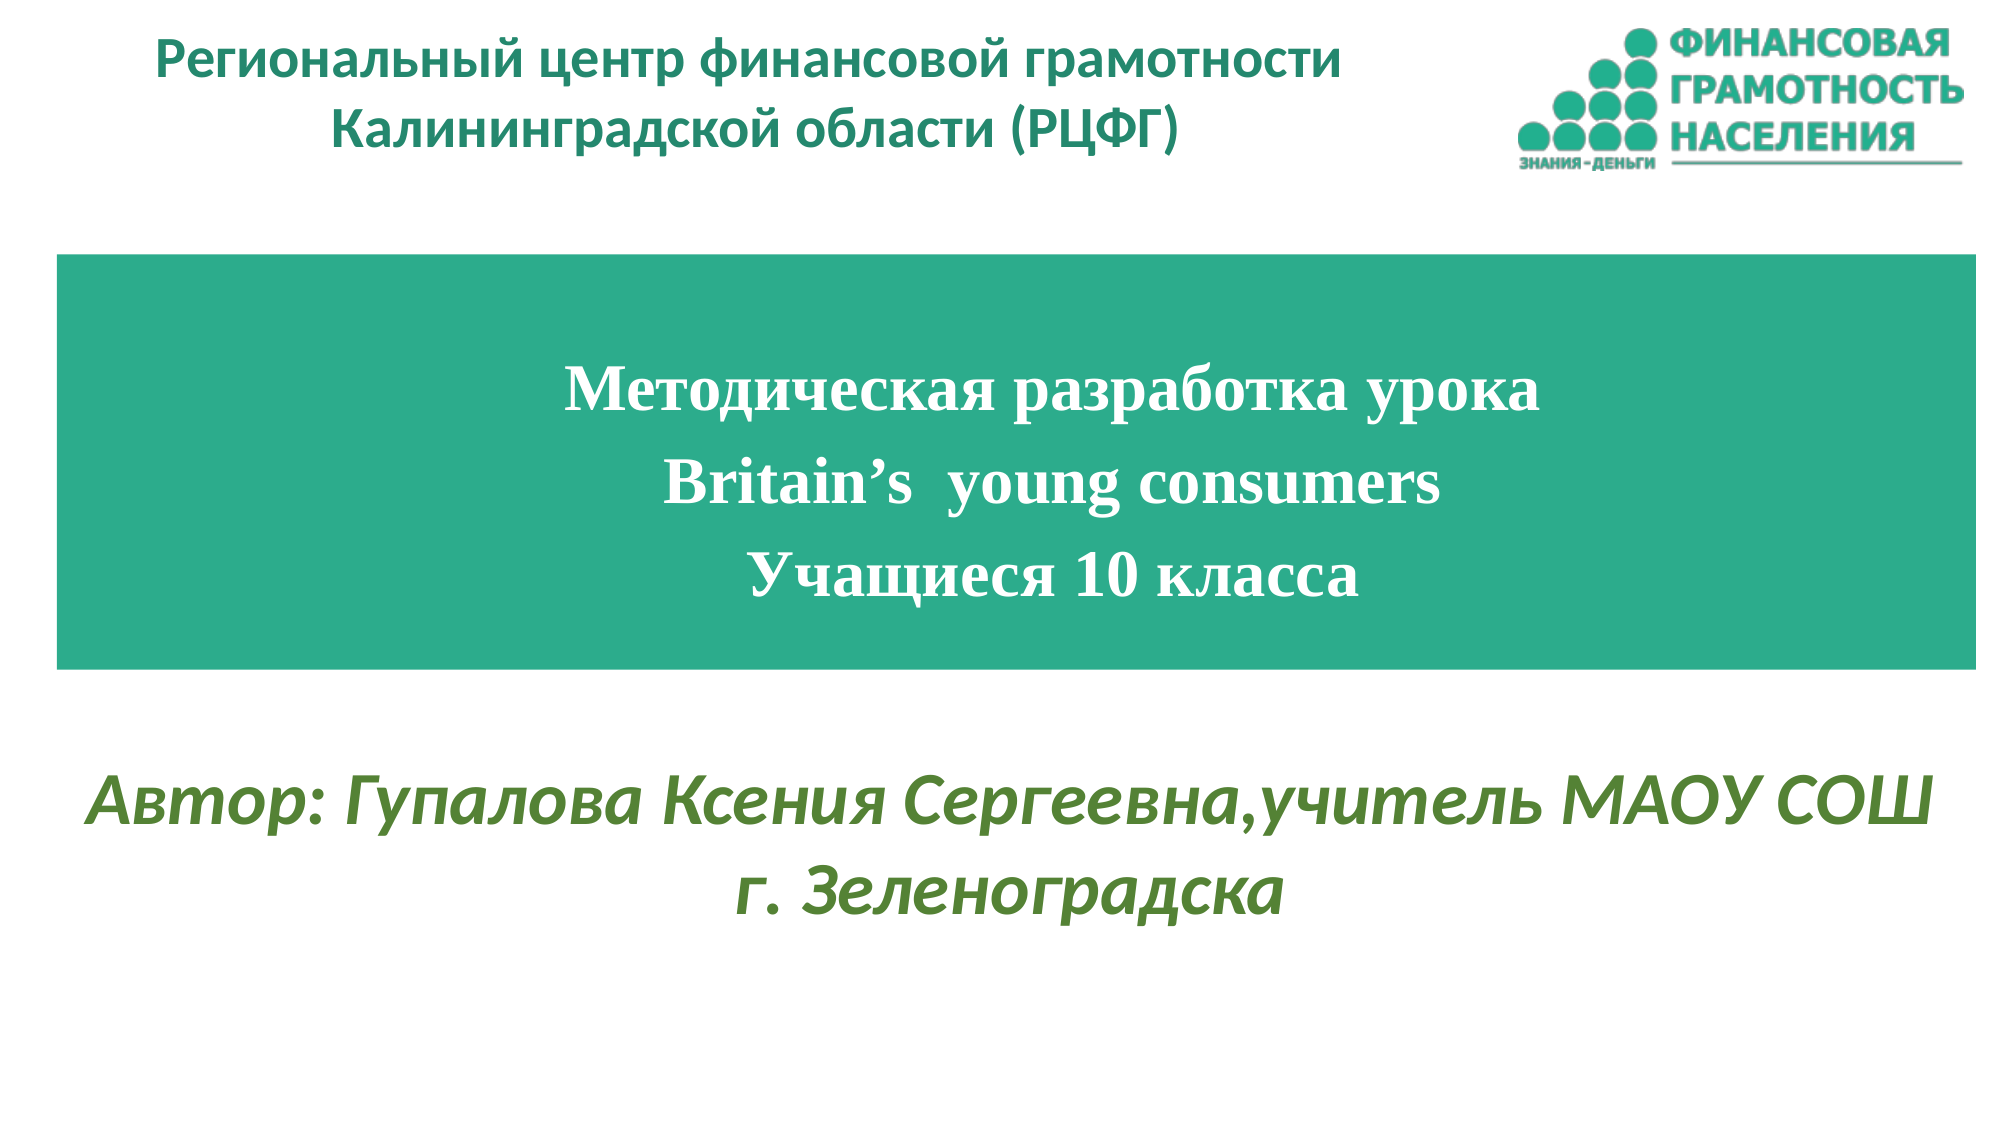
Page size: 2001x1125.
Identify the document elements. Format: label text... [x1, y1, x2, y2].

picture [1518, 28, 1964, 171]
text_box Региональный центр финансовой грамотности Калининградской области (РЦФГ) [140, 11, 1359, 167]
subtitle Методическая разработка урока Britain’s young consumers Учащиеся 10 класса [56, 254, 1976, 670]
text_box Автор: Гупалова Ксения Сергеевна,учитель МАОУ СОШ г. Зеленоградска [56, 741, 1964, 937]
